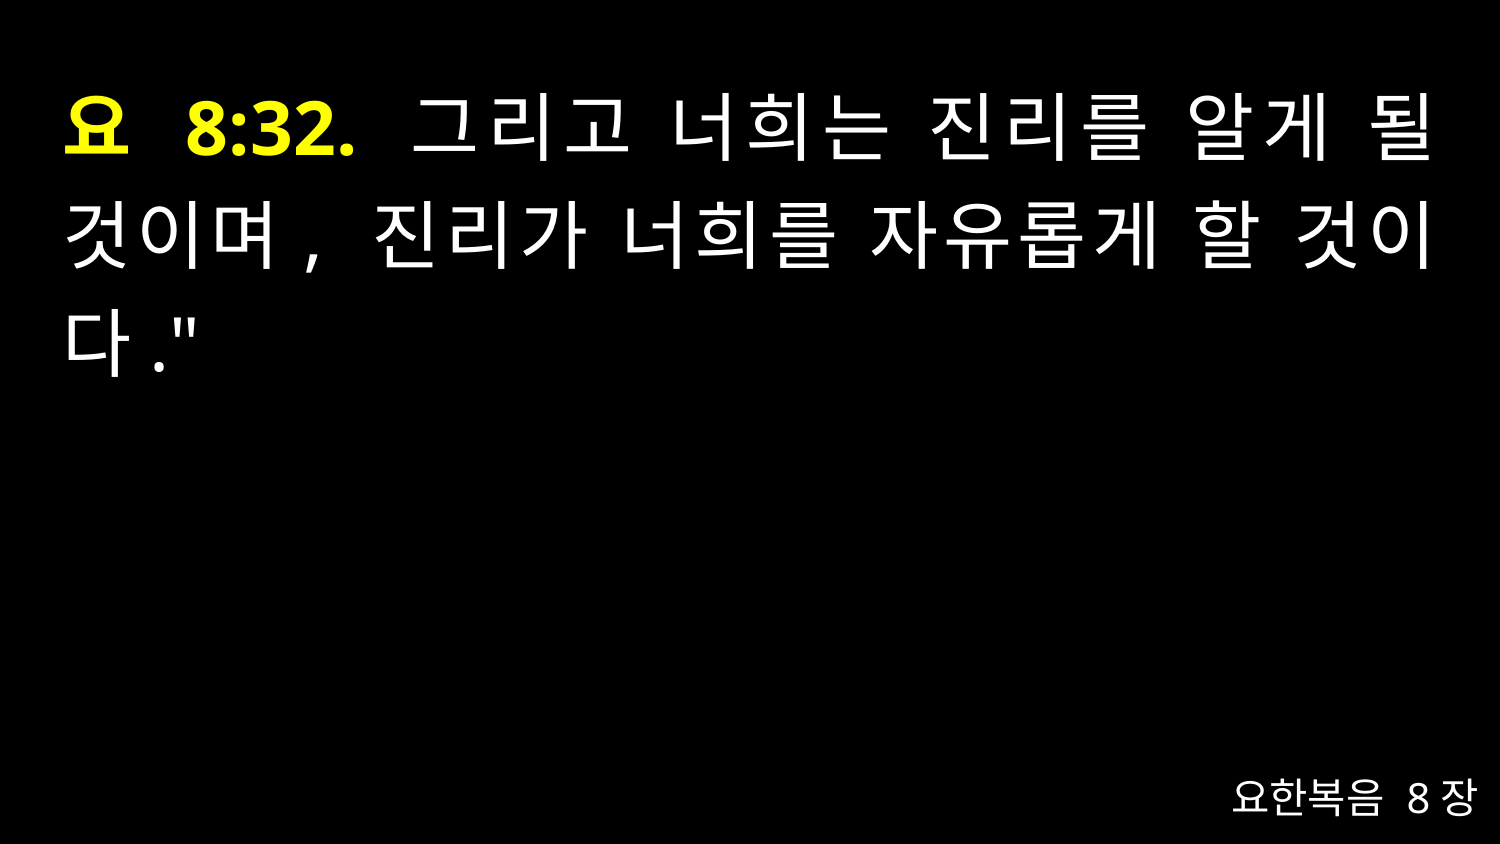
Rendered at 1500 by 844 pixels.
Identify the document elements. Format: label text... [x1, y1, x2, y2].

title 요 8:32. 그리고 너희는 진리를 알게 될 것이며, 진리가 너희를 자유롭게 할 것이다." [0, 0, 1500, 844]
subtitle 요한복음 8장 [916, 770, 1500, 844]
